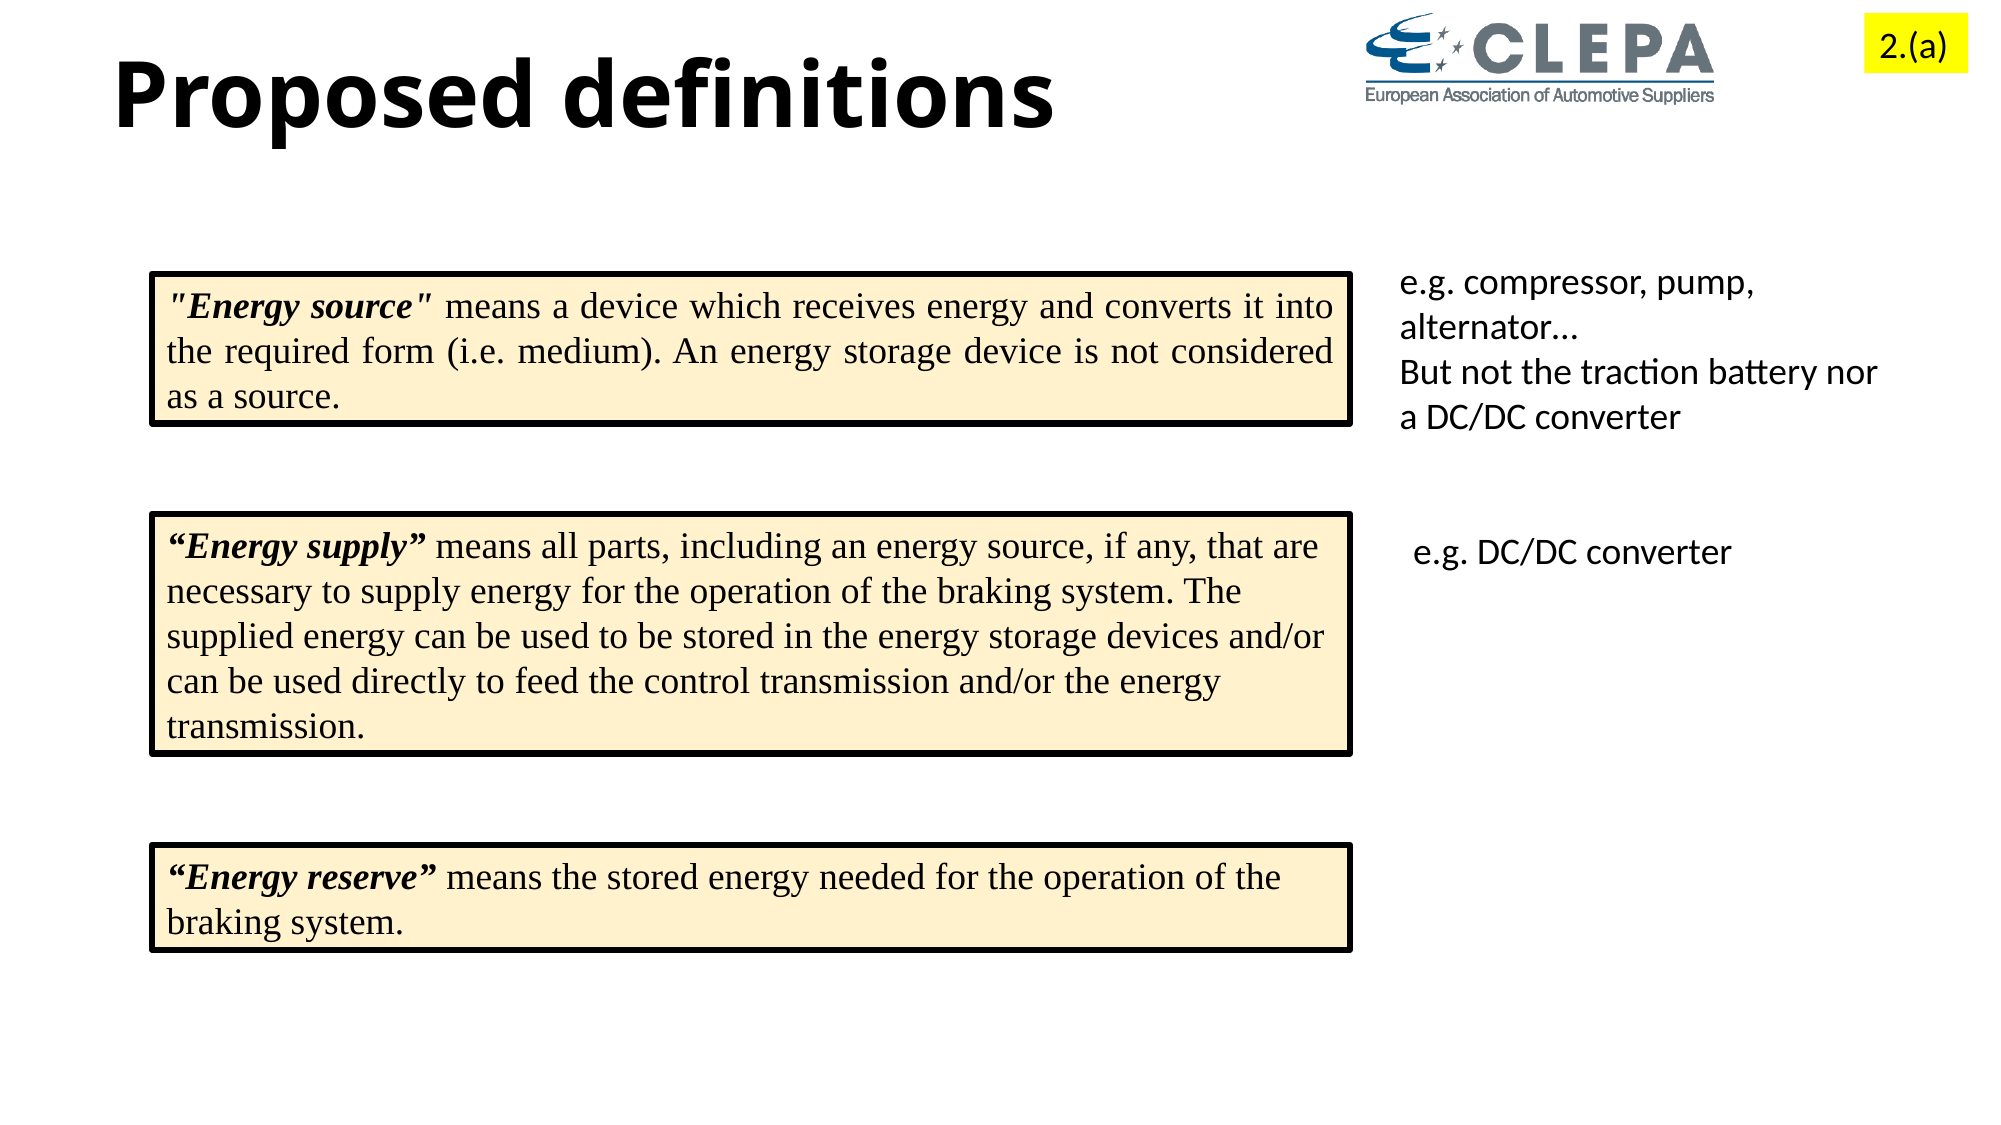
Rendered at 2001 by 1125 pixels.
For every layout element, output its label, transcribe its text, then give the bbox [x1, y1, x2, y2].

text_box “Energy supply” means all parts, including an energy source, if any, that are necessary to supply energy for the operation of the braking system. The supplied energy can be used to be stored in the energy storage devices and/or can be used directly to feed the control transmission and/or the energy transmission. [151, 513, 1350, 754]
text_box "Energy source" means a device which receives energy and converts it into the required form (i.e. medium). An energy storage device is not considered as a source. [151, 273, 1350, 424]
picture [1366, 13, 1714, 105]
text_box 2.(a) [1864, 13, 1969, 73]
text_box e.g. compressor, pump, alternator… But not the traction battery nor a DC/DC converter [1384, 249, 1903, 444]
text_box e.g. DC/DC converter [1398, 519, 1917, 580]
title Proposed definitions [96, 35, 1822, 161]
text_box “Energy reserve” means the stored energy needed for the operation of the braking system. [151, 844, 1350, 950]
